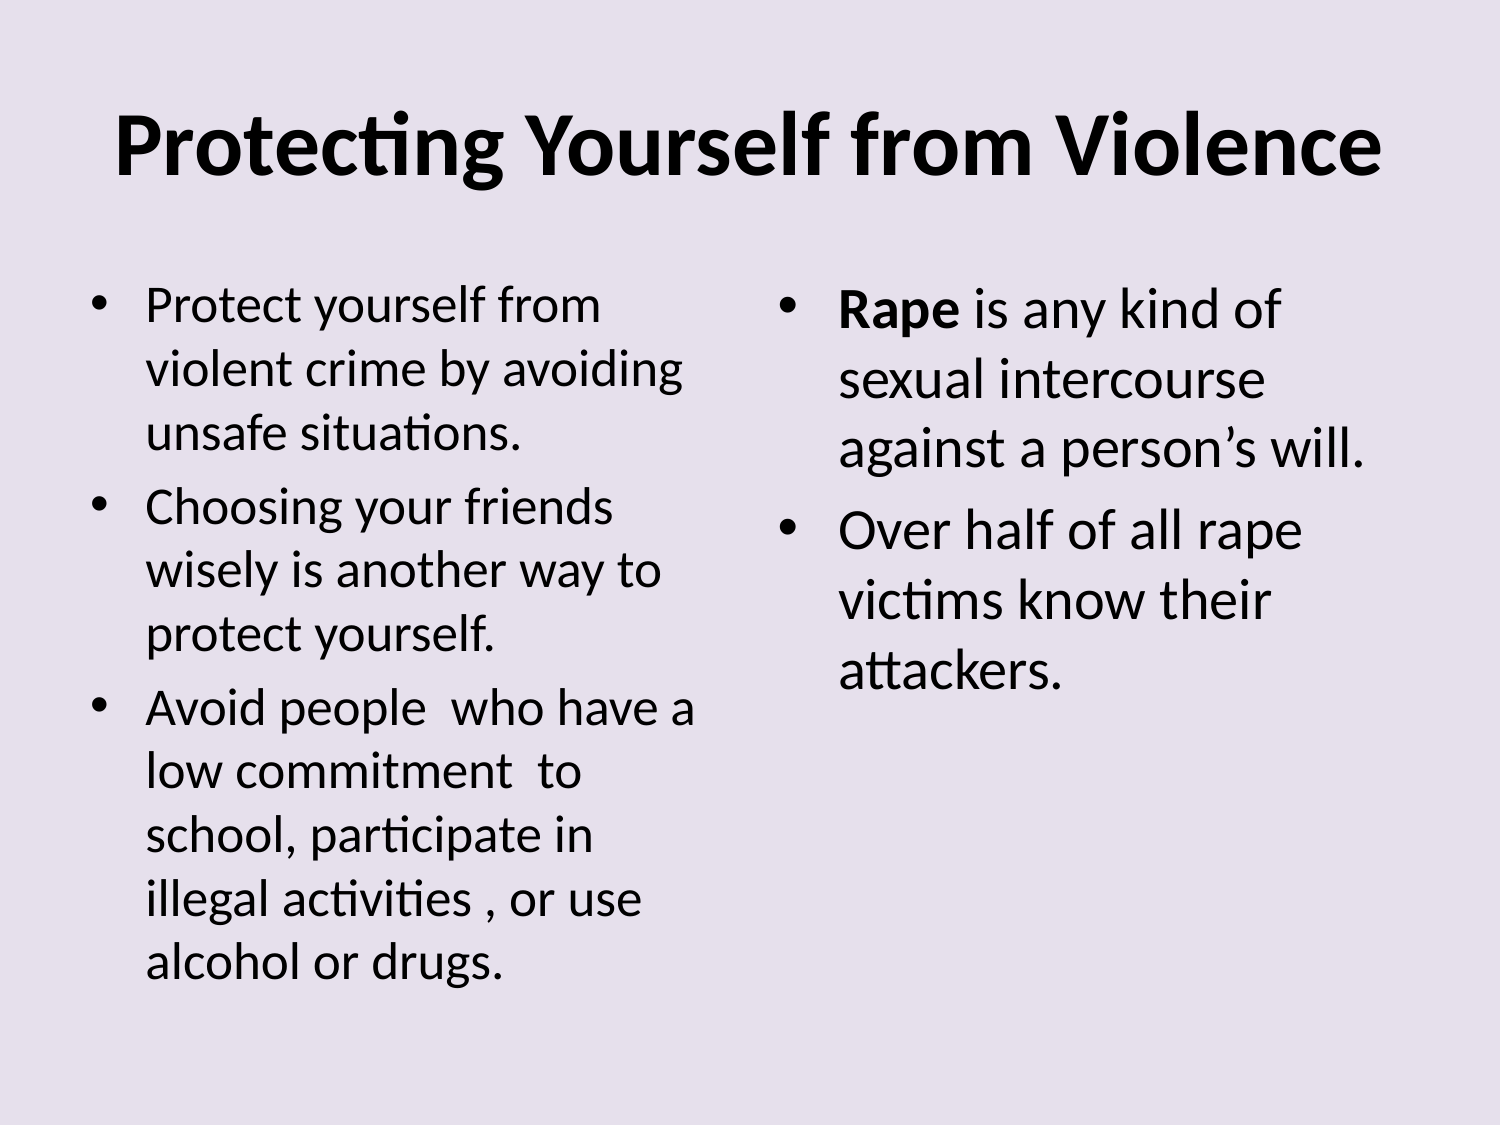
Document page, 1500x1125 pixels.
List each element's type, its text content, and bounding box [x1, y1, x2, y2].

list Protect yourself from violent crime by avoiding unsafe situations. Choosing your friends wisely is another way to protect yourself. Avoid people who have a low commitment to school, participate in illegal activities , or use alcohol or drugs. [75, 262, 738, 1005]
list Rape is any kind of sexual intercourse against a person’s will. Over half of all rape victims know their attackers. [762, 262, 1425, 1005]
title Protecting Yourself from Violence [75, 45, 1425, 233]
